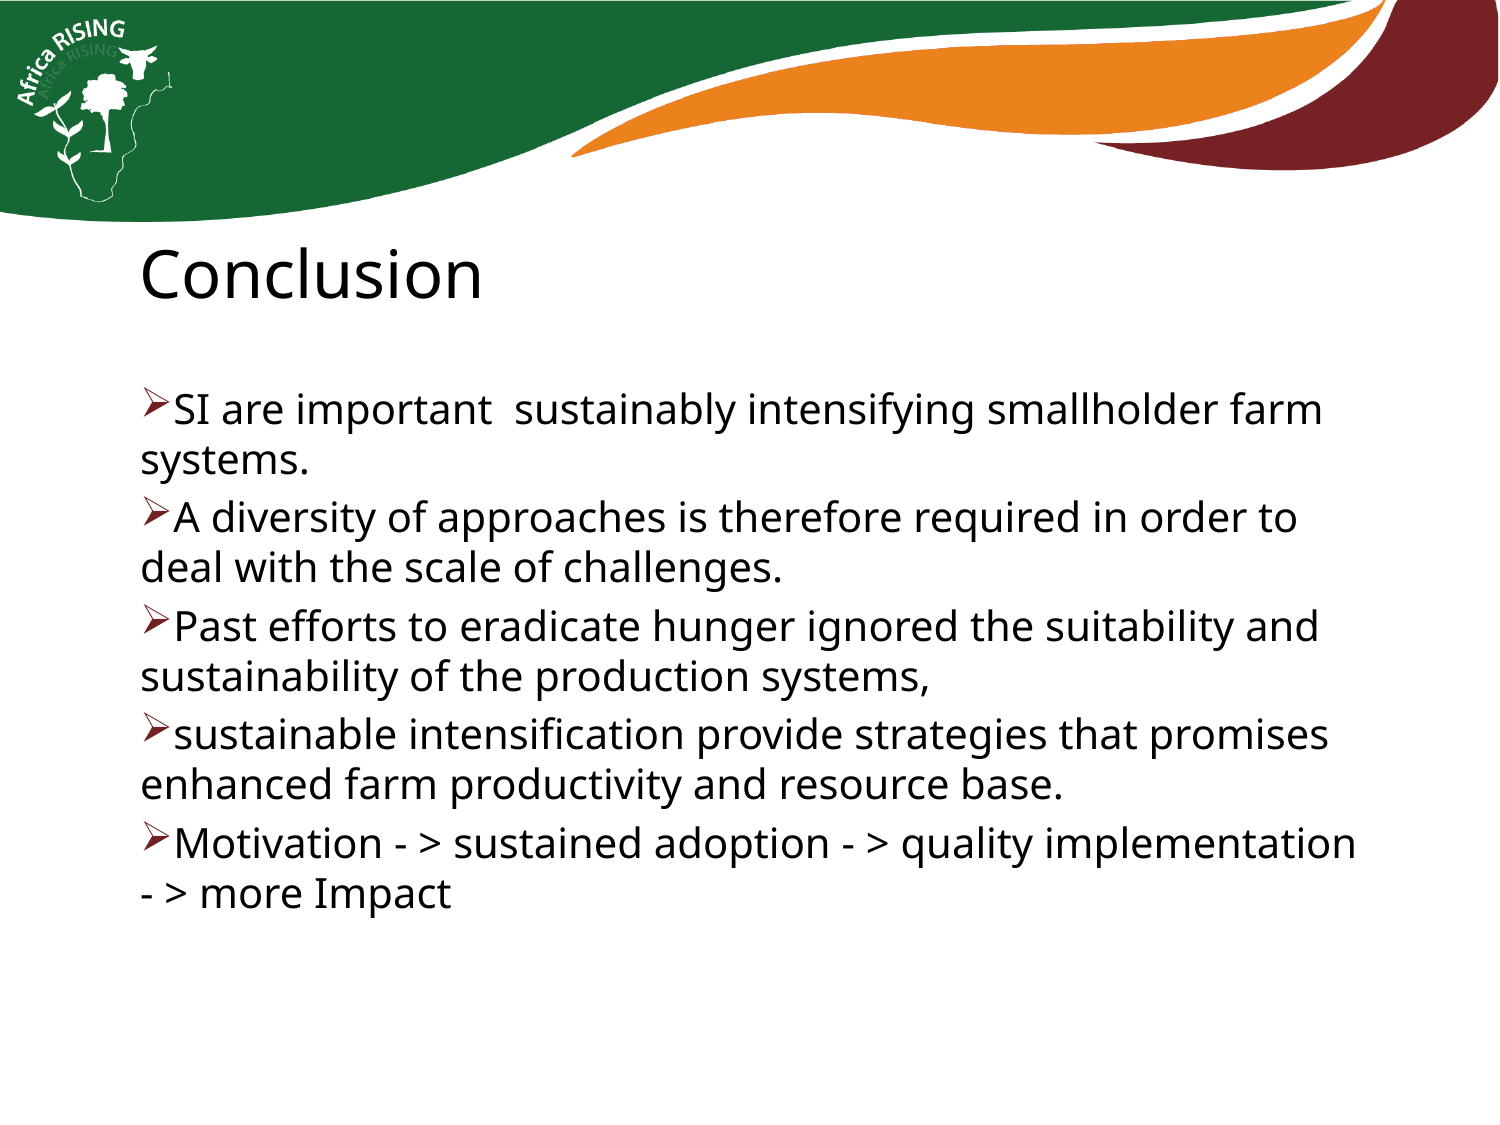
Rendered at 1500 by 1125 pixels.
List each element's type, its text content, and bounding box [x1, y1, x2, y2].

list SI are important sustainably intensifying smallholder farm systems. A diversity of approaches is therefore required in order to deal with the scale of challenges. Past efforts to eradicate hunger ignored the suitability and sustainability of the production systems, sustainable intensification provide strategies that promises enhanced farm productivity and resource base. Motivation - > sustained adoption - > quality implementation - > more Impact [106, 375, 1382, 1050]
text_box Conclusion [106, 224, 1382, 338]
picture [0, 0, 1499, 222]
